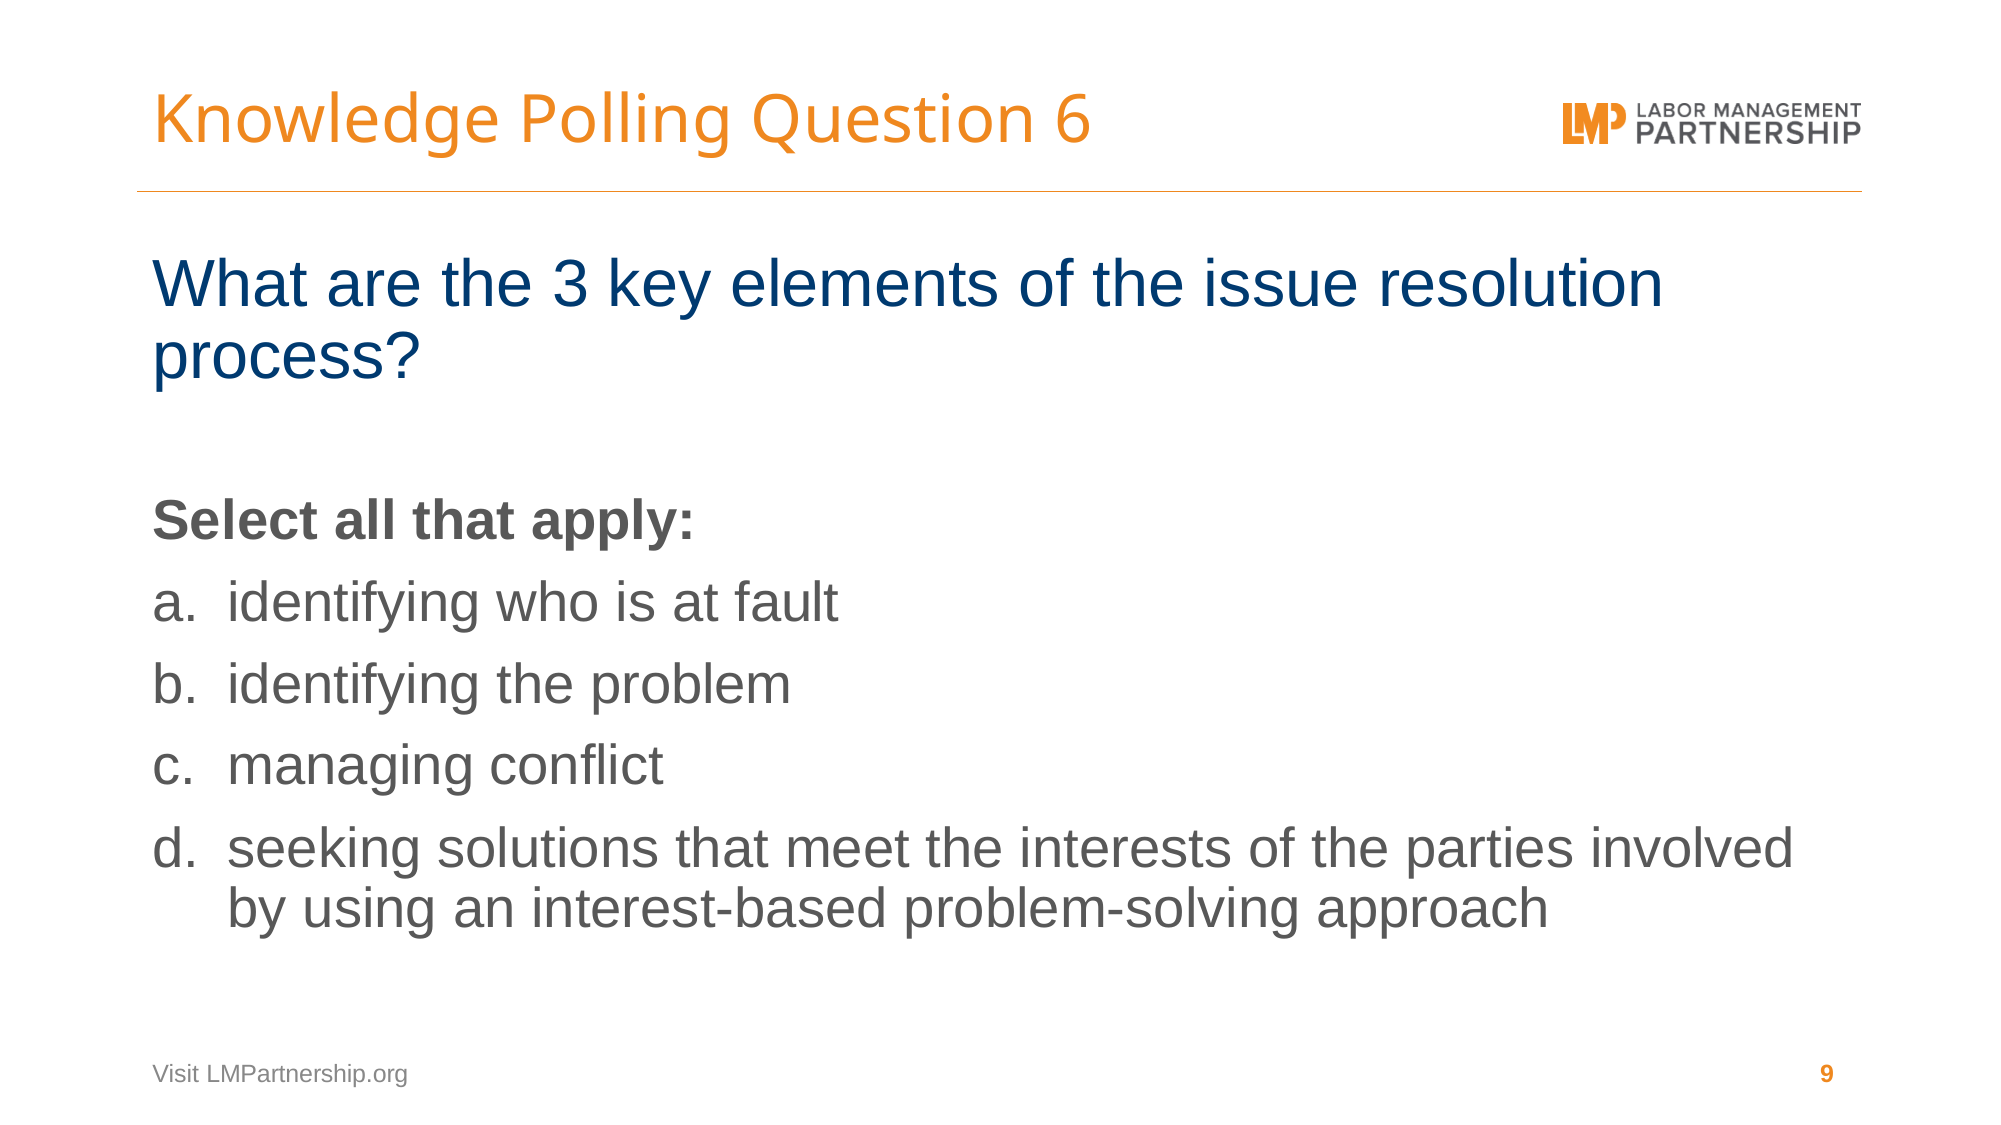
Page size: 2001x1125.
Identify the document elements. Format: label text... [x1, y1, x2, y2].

picture [1850, 103, 1861, 144]
title Knowledge Polling Question 6 [150, 67, 1850, 264]
text_box What are the 3 key elements of the issue resolution process? Select all that apply: identifying who is at fault identifying the problem managing conflict seeking solutions that meet the interests of the parties involved by using an interest-based problem-solving approach [150, 236, 1804, 939]
text_box Visit LMPartnership.org [150, 1057, 415, 1088]
slide_number 9 [1813, 1057, 1857, 1125]
